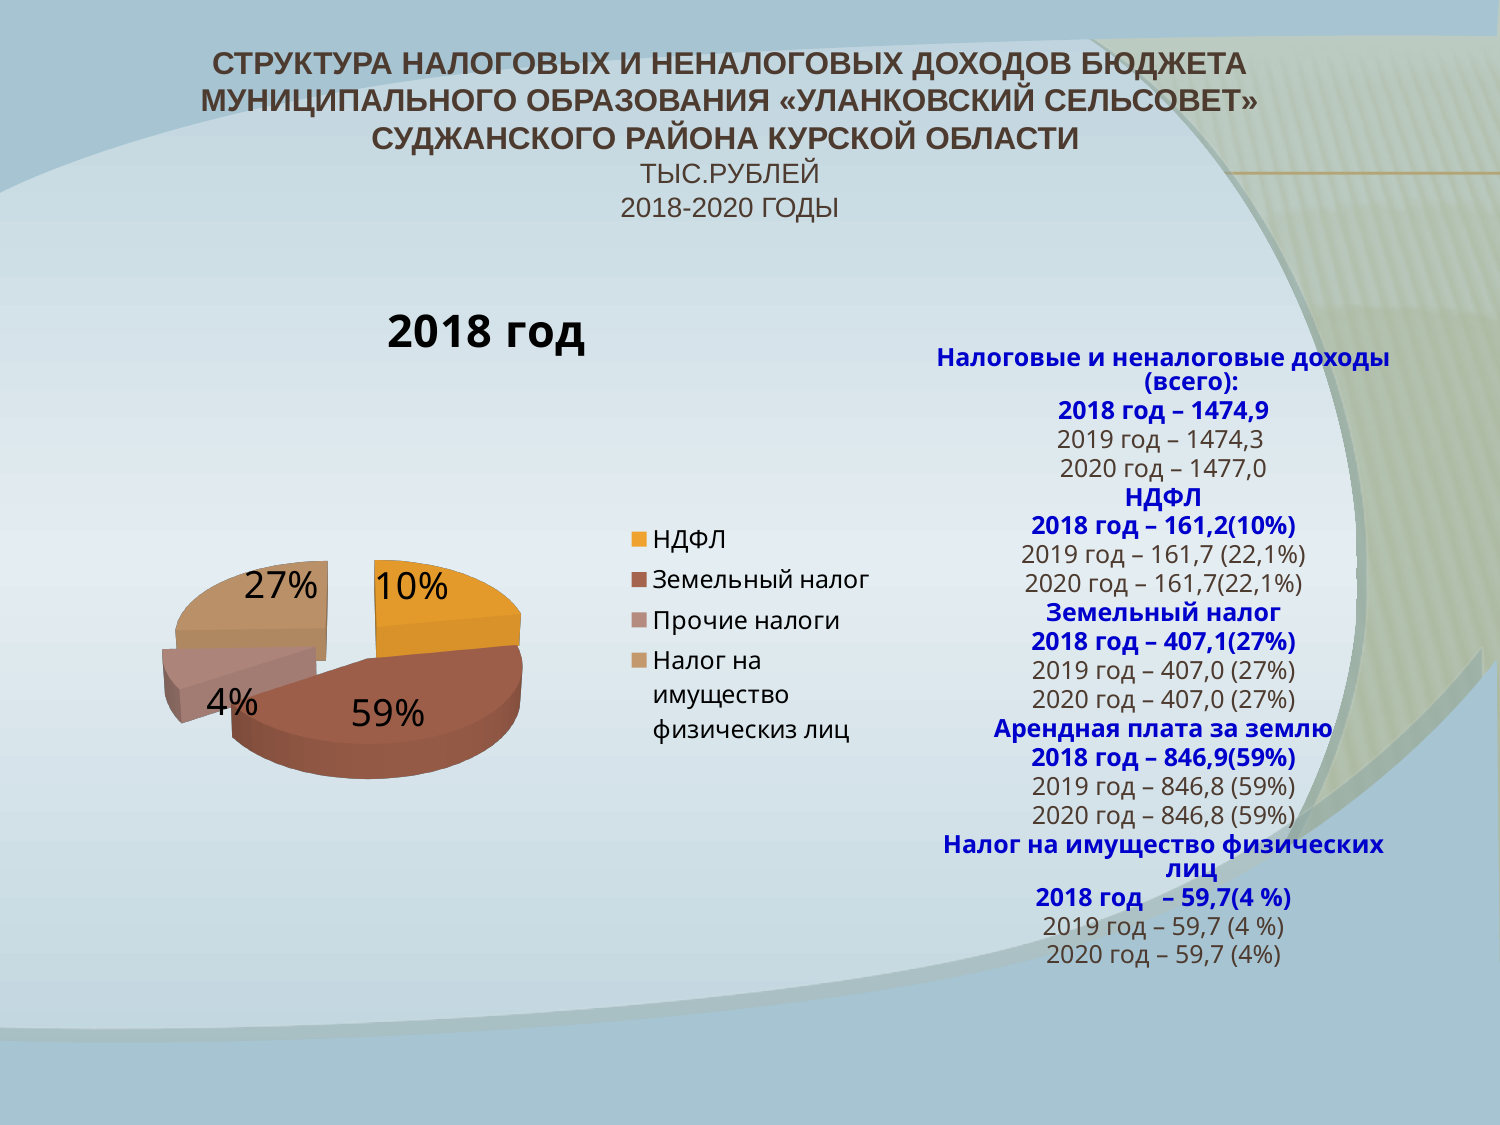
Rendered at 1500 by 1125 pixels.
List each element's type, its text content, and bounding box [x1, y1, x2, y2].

title Структура налоговых и неналоговых доходов бюджета муниципального образования «Уланковский сельсовет» Суджанского района Курской области тыс.рублей 2018-2020 годы [88, 35, 1372, 231]
chart [81, 262, 891, 1006]
list Налоговые и неналоговые доходы (всего): 2018 год – 1474,9 2019 год – 1474,3 2020 год – 1477,0 НДФЛ 2018 год – 161,2(10%) 2019 год – 161,7 (22,1%) 2020 год – 161,7(22,1%) Земельный налог 2018 год – 407,1(27%) 2019 год – 407,0 (27%) 2020 год – 407,0 (27%) Арендная плата за землю 2018 год – 846,9(59%) 2019 год – 846,8 (59%) 2020 год – 846,8 (59%) Налог на имущество физических лиц 2018 год – 59,7(4 %) 2019 год – 59,7 (4 %) 2020 год – 59,7 (4%) [902, 339, 1425, 1000]
